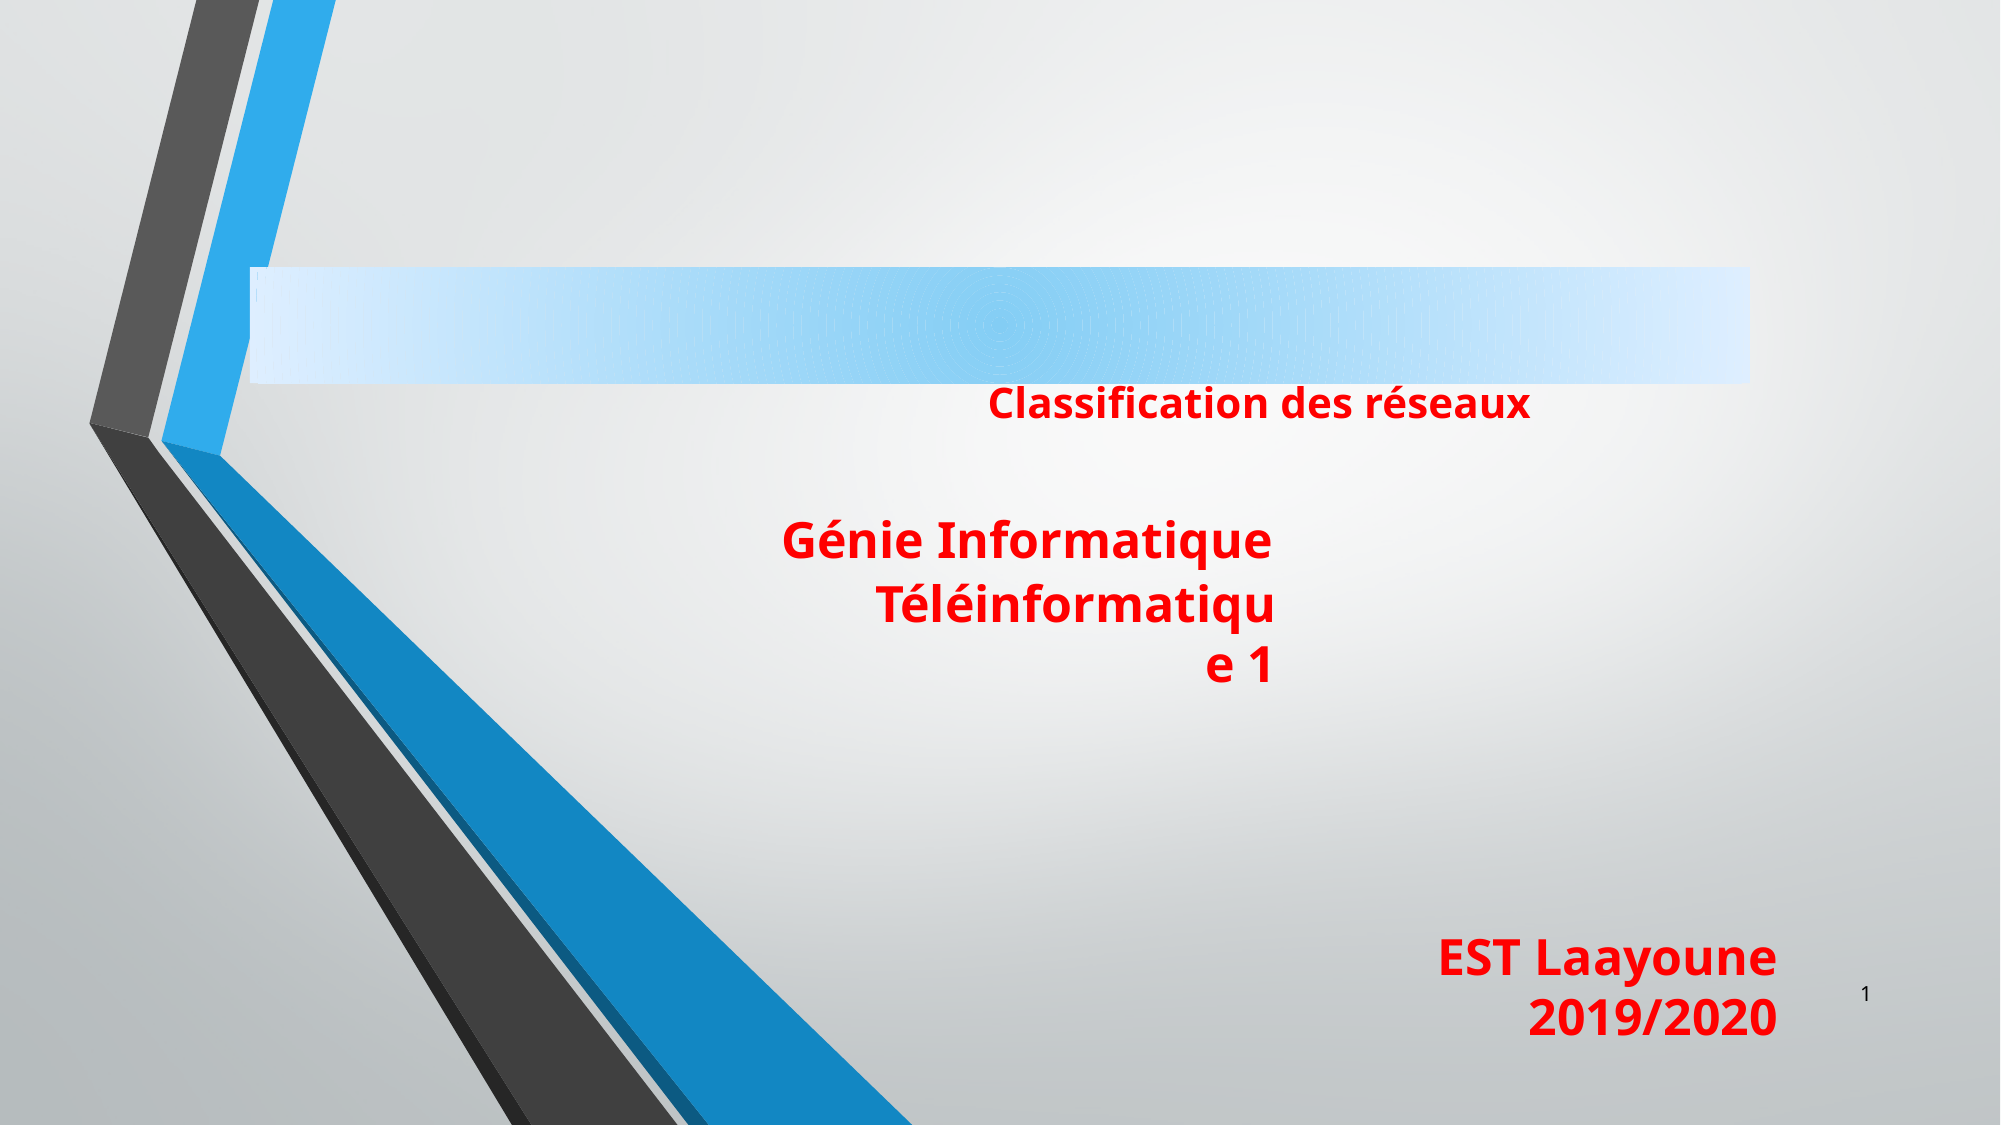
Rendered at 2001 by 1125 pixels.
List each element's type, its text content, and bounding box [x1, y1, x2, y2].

text_box Génie Informatique [686, 665, 1277, 749]
slide_number 1 [1797, 965, 1887, 1025]
title Classification des réseaux [150, 367, 1558, 498]
text_box EST Laayoune 2019/2020 [1170, 920, 1797, 1025]
text_box [249, 267, 1750, 384]
text_box Téléinformatique 1 [854, 565, 1287, 647]
